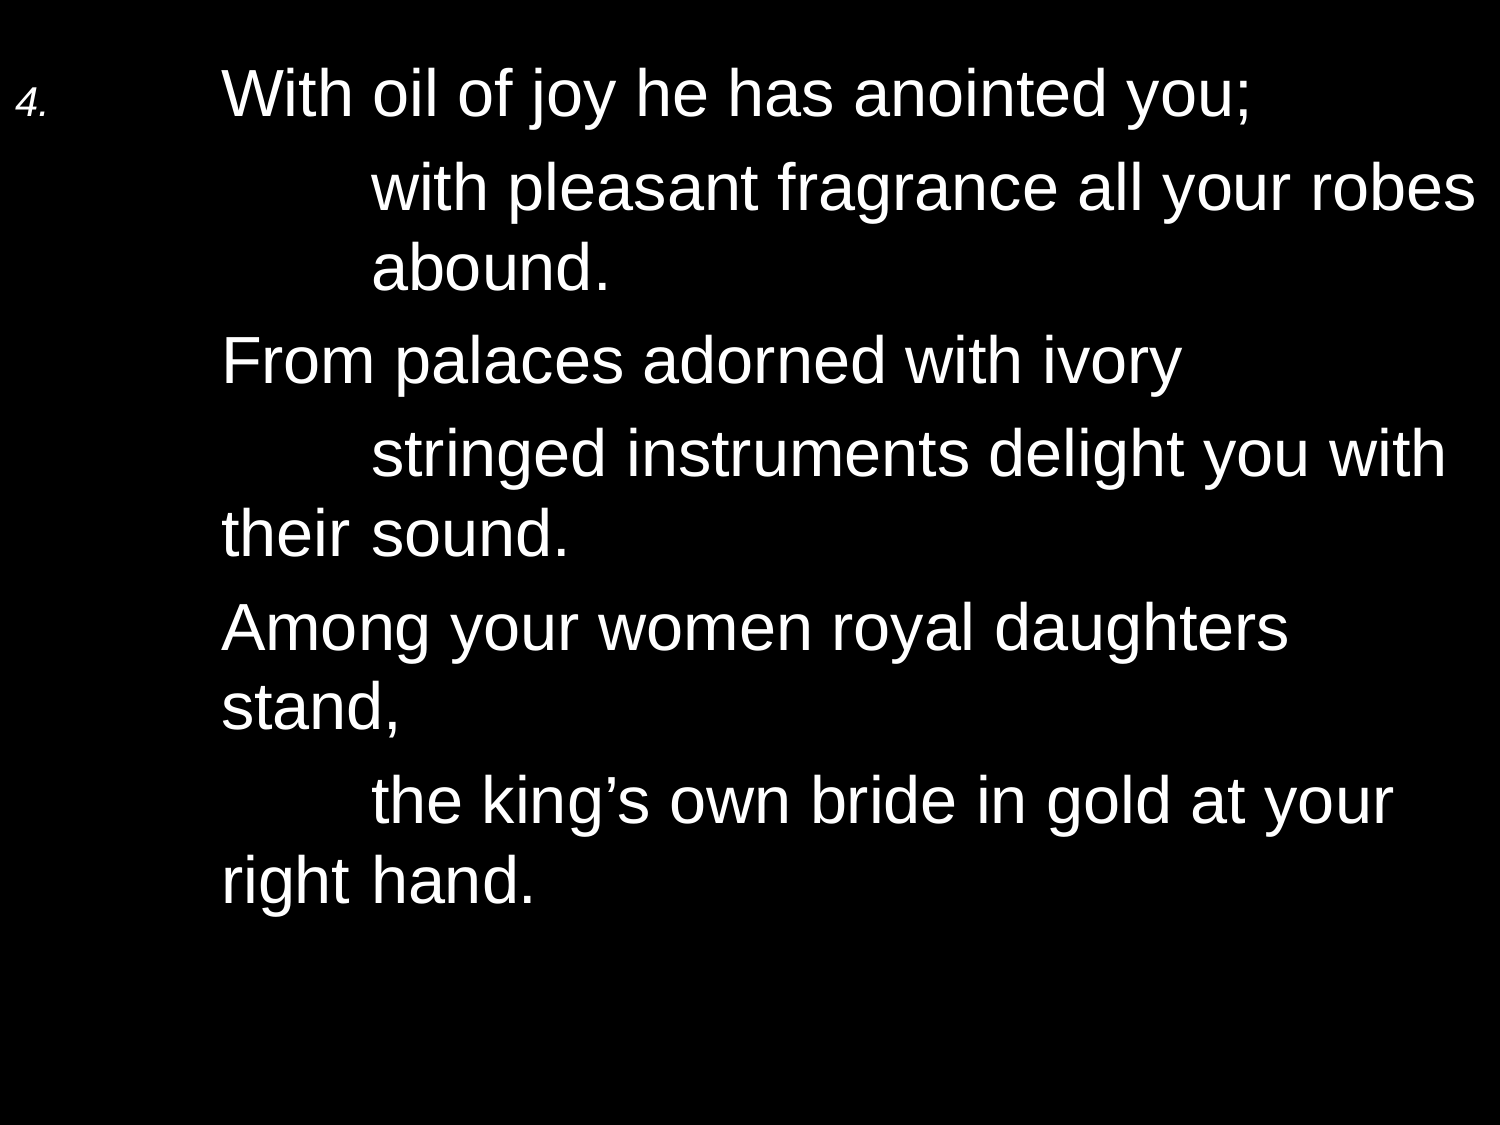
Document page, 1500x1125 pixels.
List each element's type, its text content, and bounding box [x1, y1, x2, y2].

list 4. With oil of joy he has anointed you; with pleasant fragrance all your robes abound. From palaces adorned with ivory stringed instruments delight you with their sound. Among your women royal daughters stand, the king’s own bride in gold at your right hand. [0, 42, 1500, 1047]
